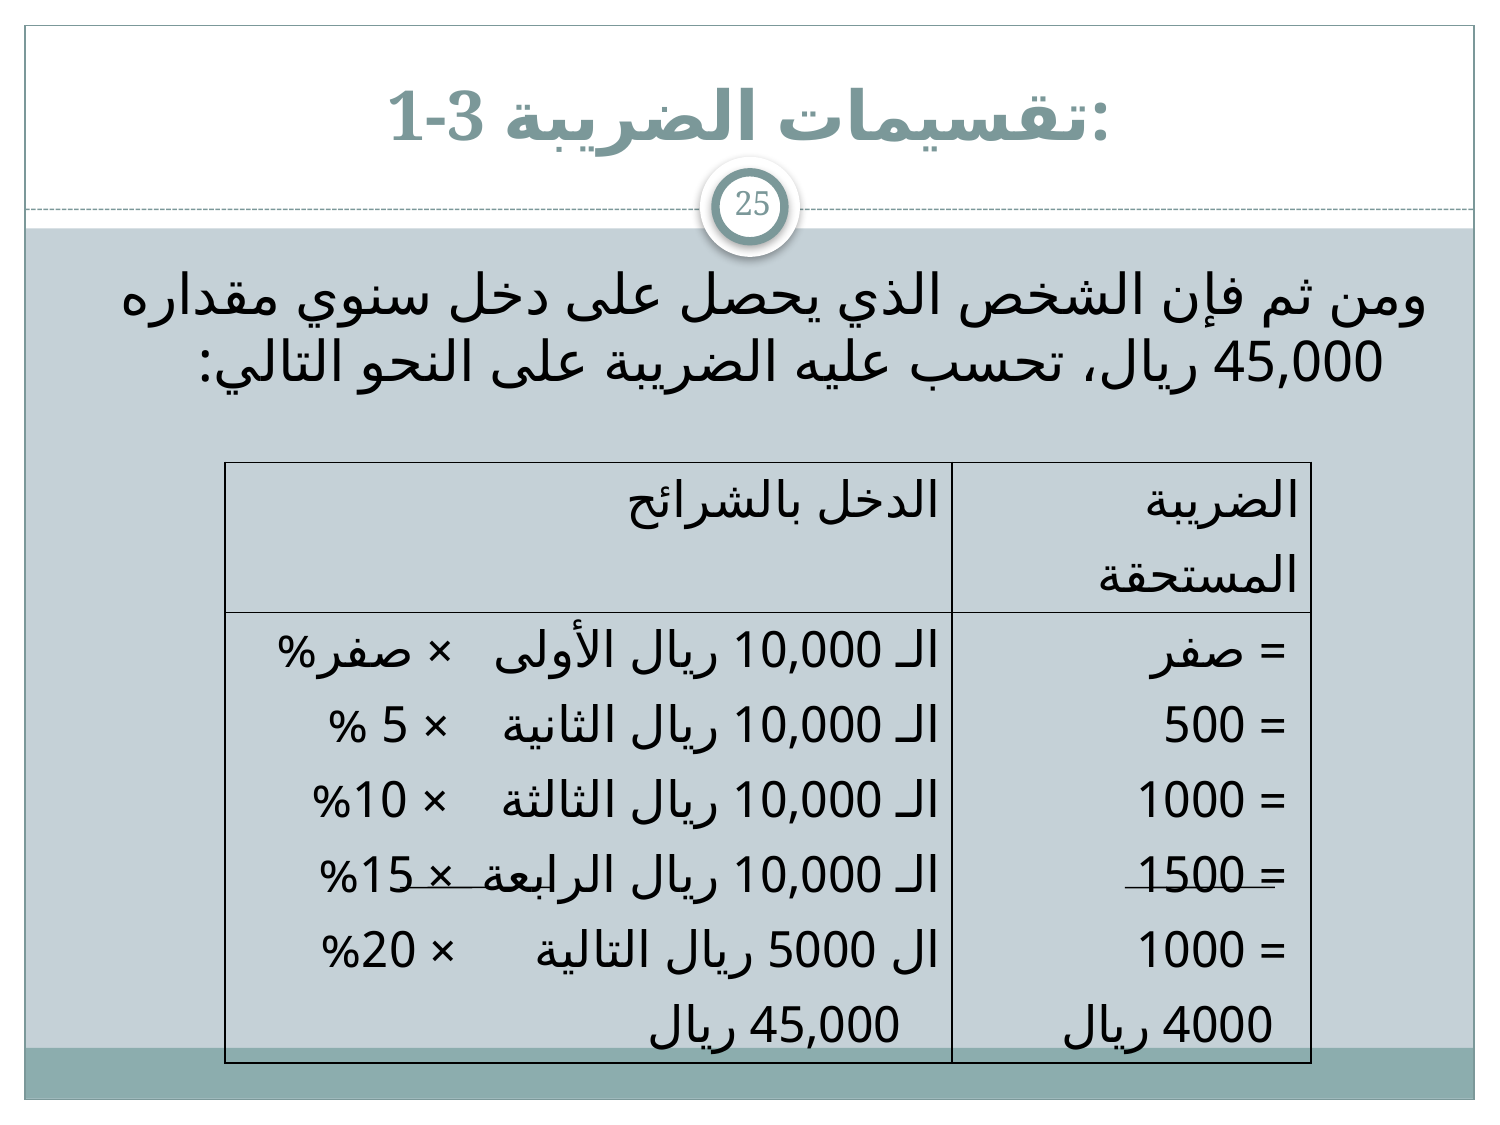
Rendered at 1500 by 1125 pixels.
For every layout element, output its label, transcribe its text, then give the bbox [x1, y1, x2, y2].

table_cell الـ 10,000 ريال الأولى × صفر% الـ 10,000 ريال الثانية × 5 % الـ 10,000 ريال الثالثة × 10% الـ 10,000 ريال الرابعة × 15% ال 5000 ريال التالية × 20% 45,000 ريال [226, 613, 951, 1062]
table_cell = صفر = 500 = 1000 = 1500 = 1000 4000 ريال [953, 613, 1310, 1062]
table_header الضريبة المستحقة [953, 463, 1310, 612]
slide_number 25 [715, 168, 791, 241]
table_header الدخل بالشرائح [226, 463, 951, 612]
list ومن ثم فإن الشخص الذي يحصل على دخل سنوي مقداره 45,000 ريال، تحسب عليه الضريبة على النحو التالي: [49, 250, 1445, 413]
title 1-3 تقسيمات الضريبة: [49, 37, 1450, 162]
